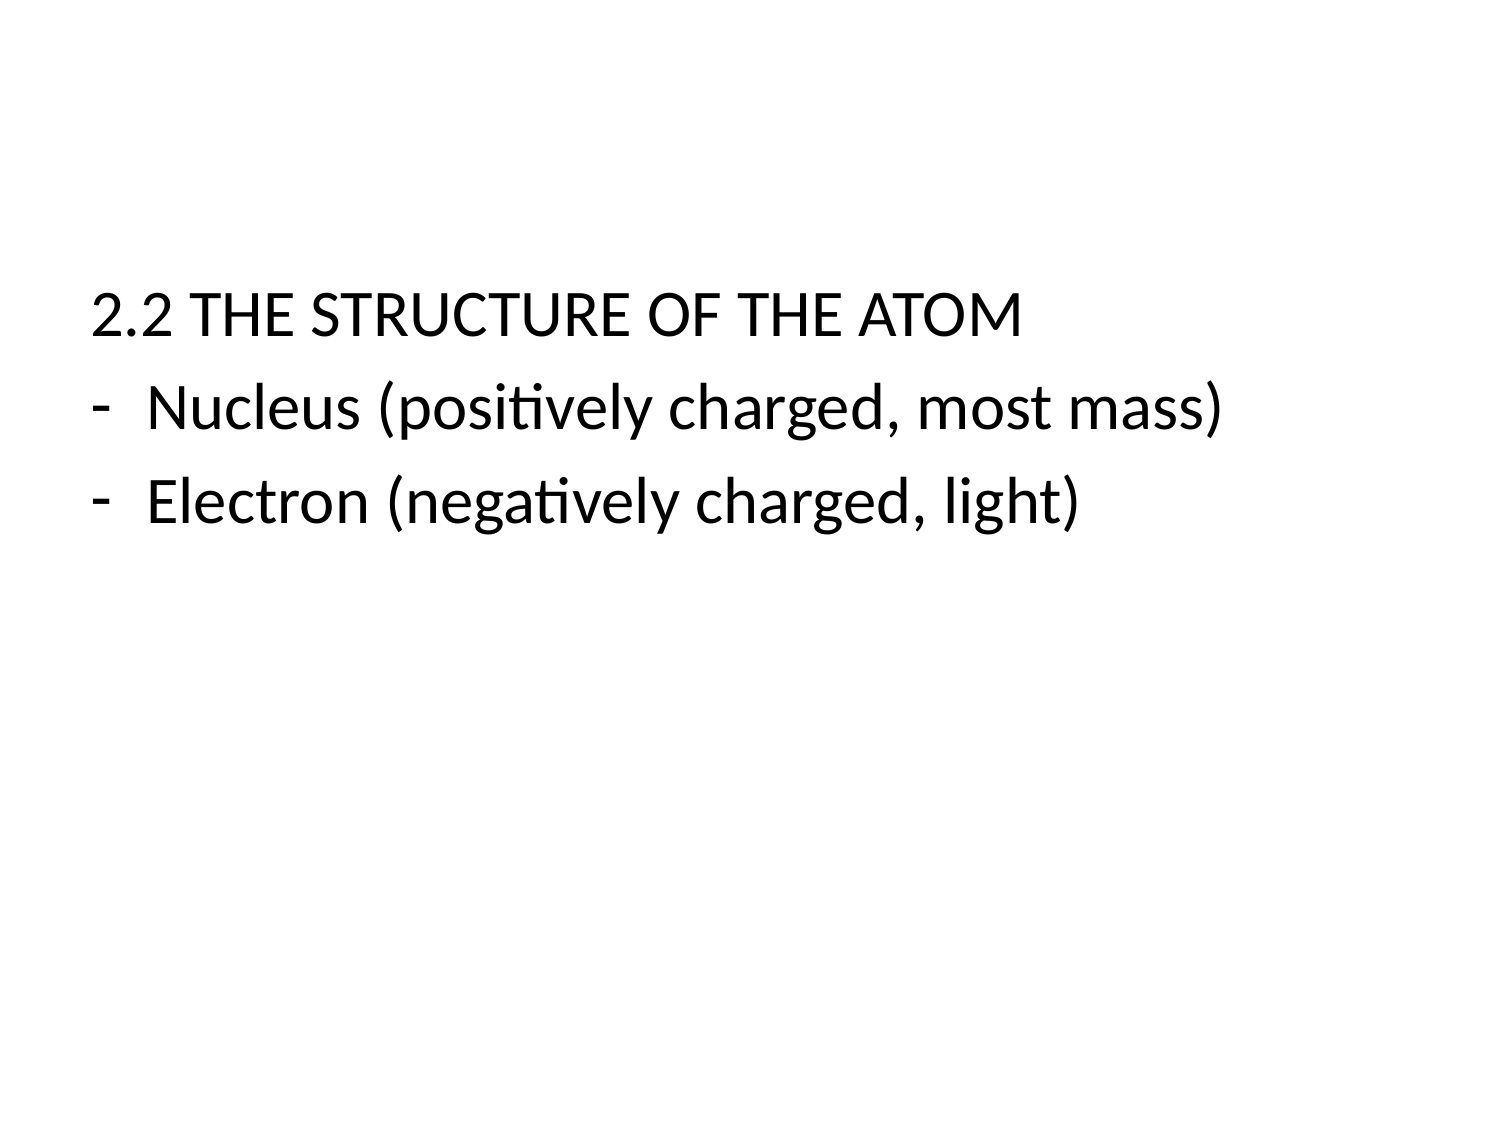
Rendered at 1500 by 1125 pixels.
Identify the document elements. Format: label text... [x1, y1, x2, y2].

list 2.2 THE STRUCTURE OF THE ATOM Nucleus (positively charged, most mass) Electron (negatively charged, light) [75, 262, 1425, 1005]
